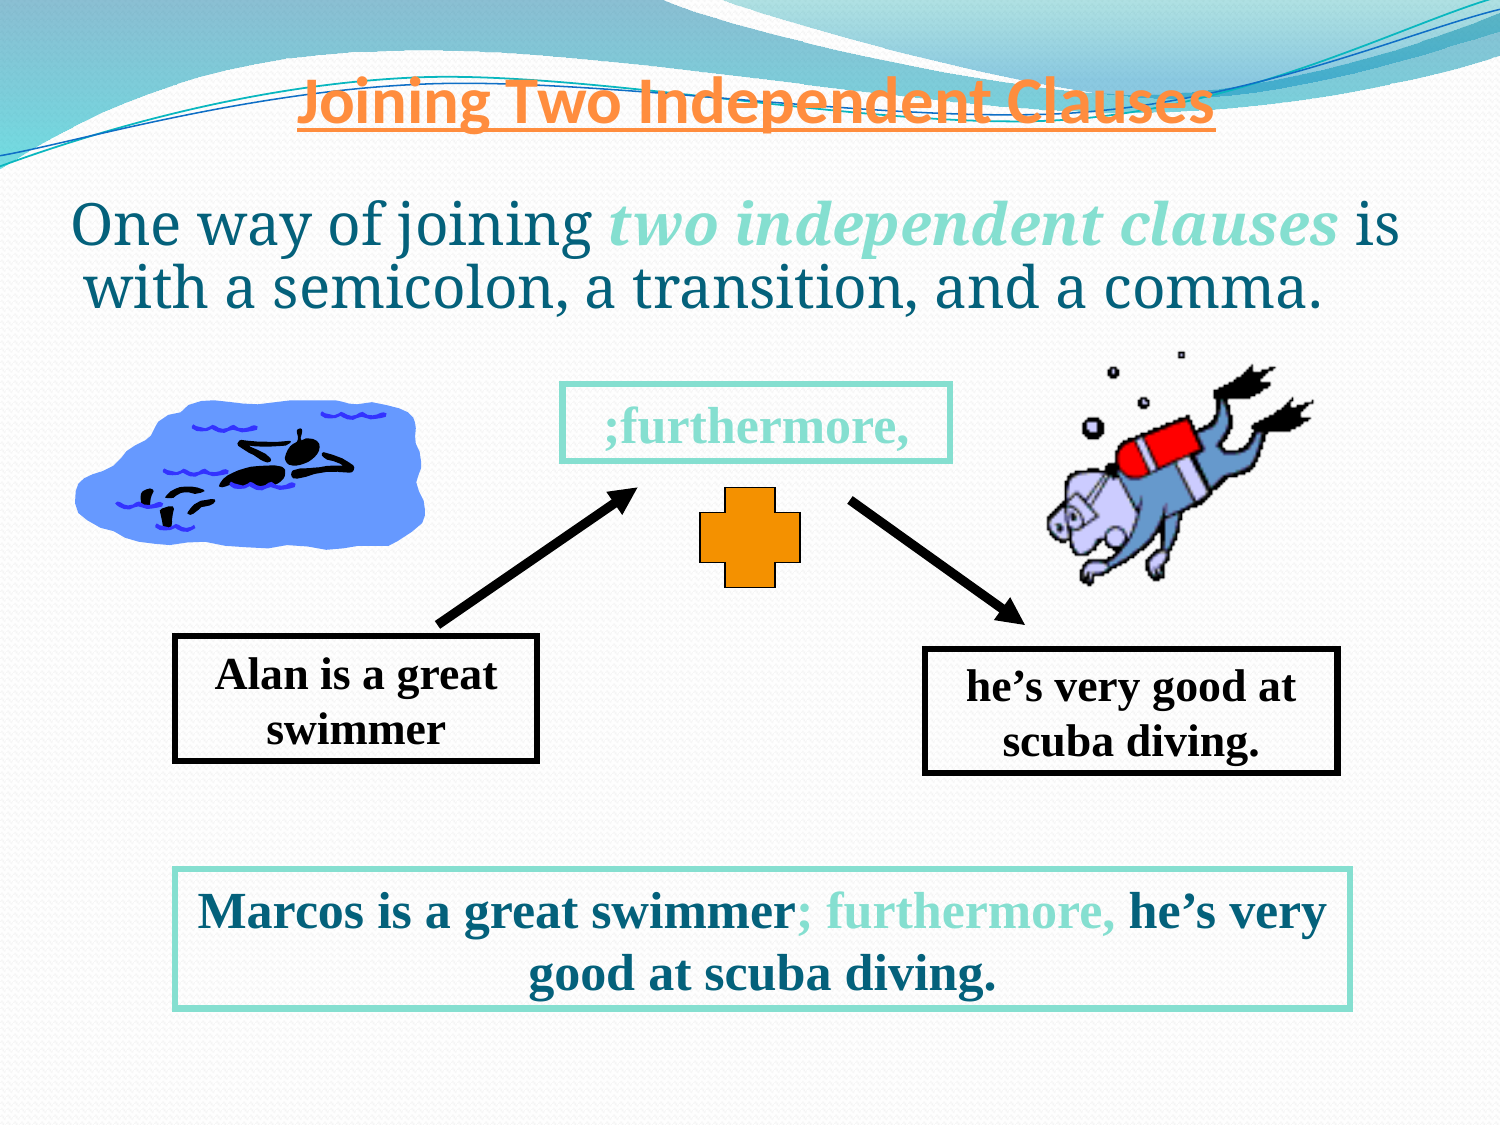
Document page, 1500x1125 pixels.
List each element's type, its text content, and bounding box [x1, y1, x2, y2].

text_box One way of joining two independent clauses is with a semicolon, a transition, and a comma. [24, 187, 1475, 375]
text_box ;furthermore, [562, 384, 950, 462]
text_box Alan is a great swimmer [174, 636, 538, 761]
text_box [437, 487, 638, 626]
text_box he’s very good at scuba diving. [924, 648, 1338, 774]
picture [74, 399, 426, 551]
text_box [699, 487, 800, 588]
text_box Marcos is a great swimmer; furthermore, he’s very good at scuba diving. [174, 868, 1350, 1009]
picture [1012, 314, 1351, 638]
text_box Joining Two Independent Clauses [74, 49, 1438, 145]
